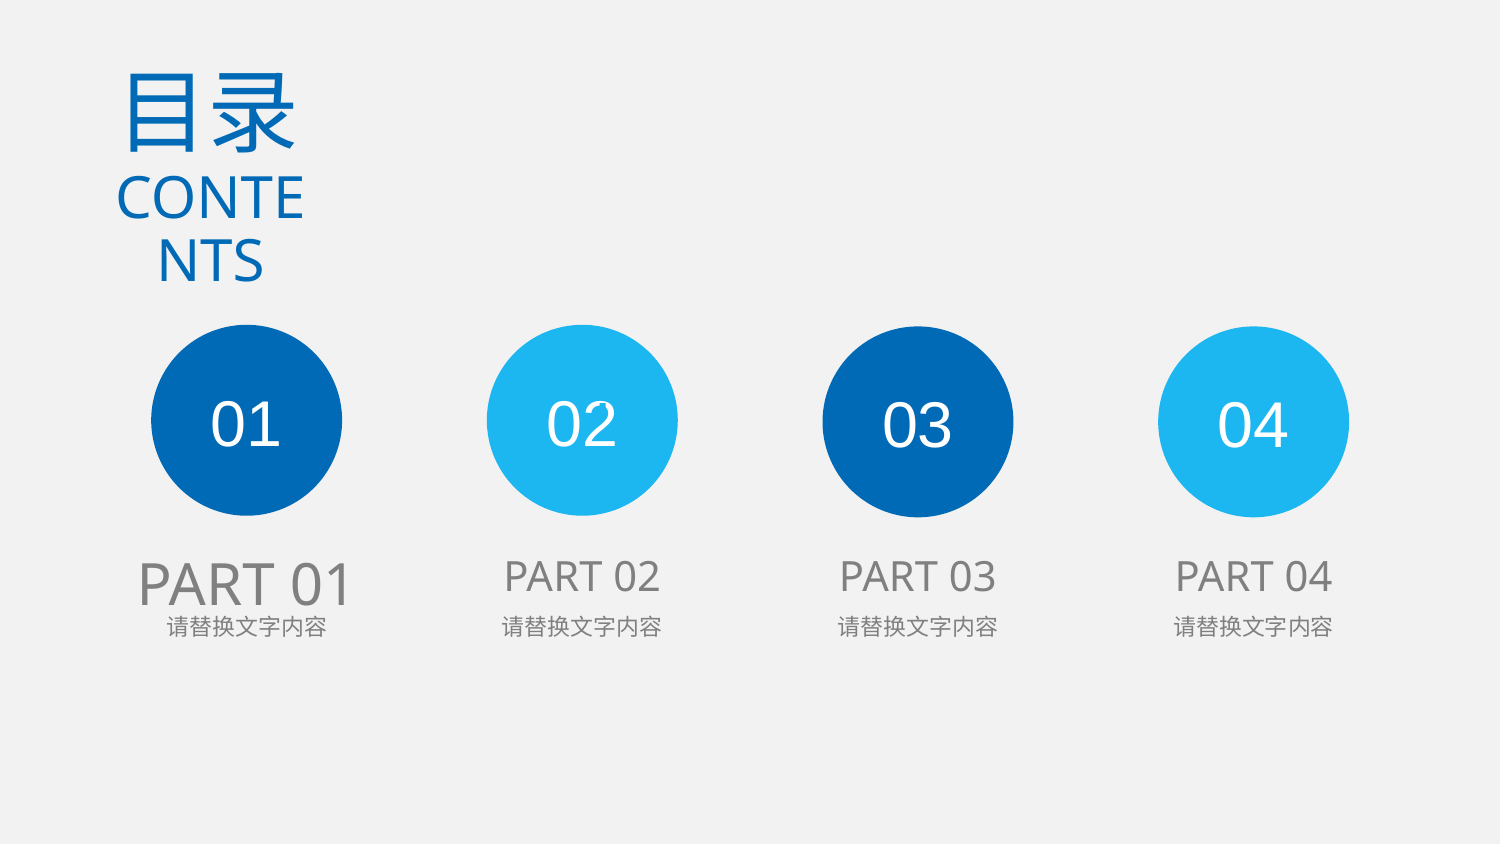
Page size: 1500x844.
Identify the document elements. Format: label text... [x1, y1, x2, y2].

text_box 目录 [78, 61, 337, 148]
text_box PART 02 [437, 550, 728, 608]
text_box CONTENTS [88, 163, 333, 210]
text_box PART 01 [101, 550, 392, 608]
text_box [486, 324, 678, 516]
text_box PART 03 [773, 550, 1063, 608]
text_box 请替换文字内容 [773, 609, 1063, 649]
text_box 03 [820, 324, 1016, 520]
text_box PART 04 [1108, 550, 1399, 608]
text_box 请替换文字内容 [1108, 609, 1399, 649]
text_box 04 [1156, 324, 1352, 520]
text_box 01 [149, 322, 345, 518]
text_box 请替换文字内容 [437, 609, 728, 649]
text_box 请替换文字内容 [101, 609, 392, 649]
